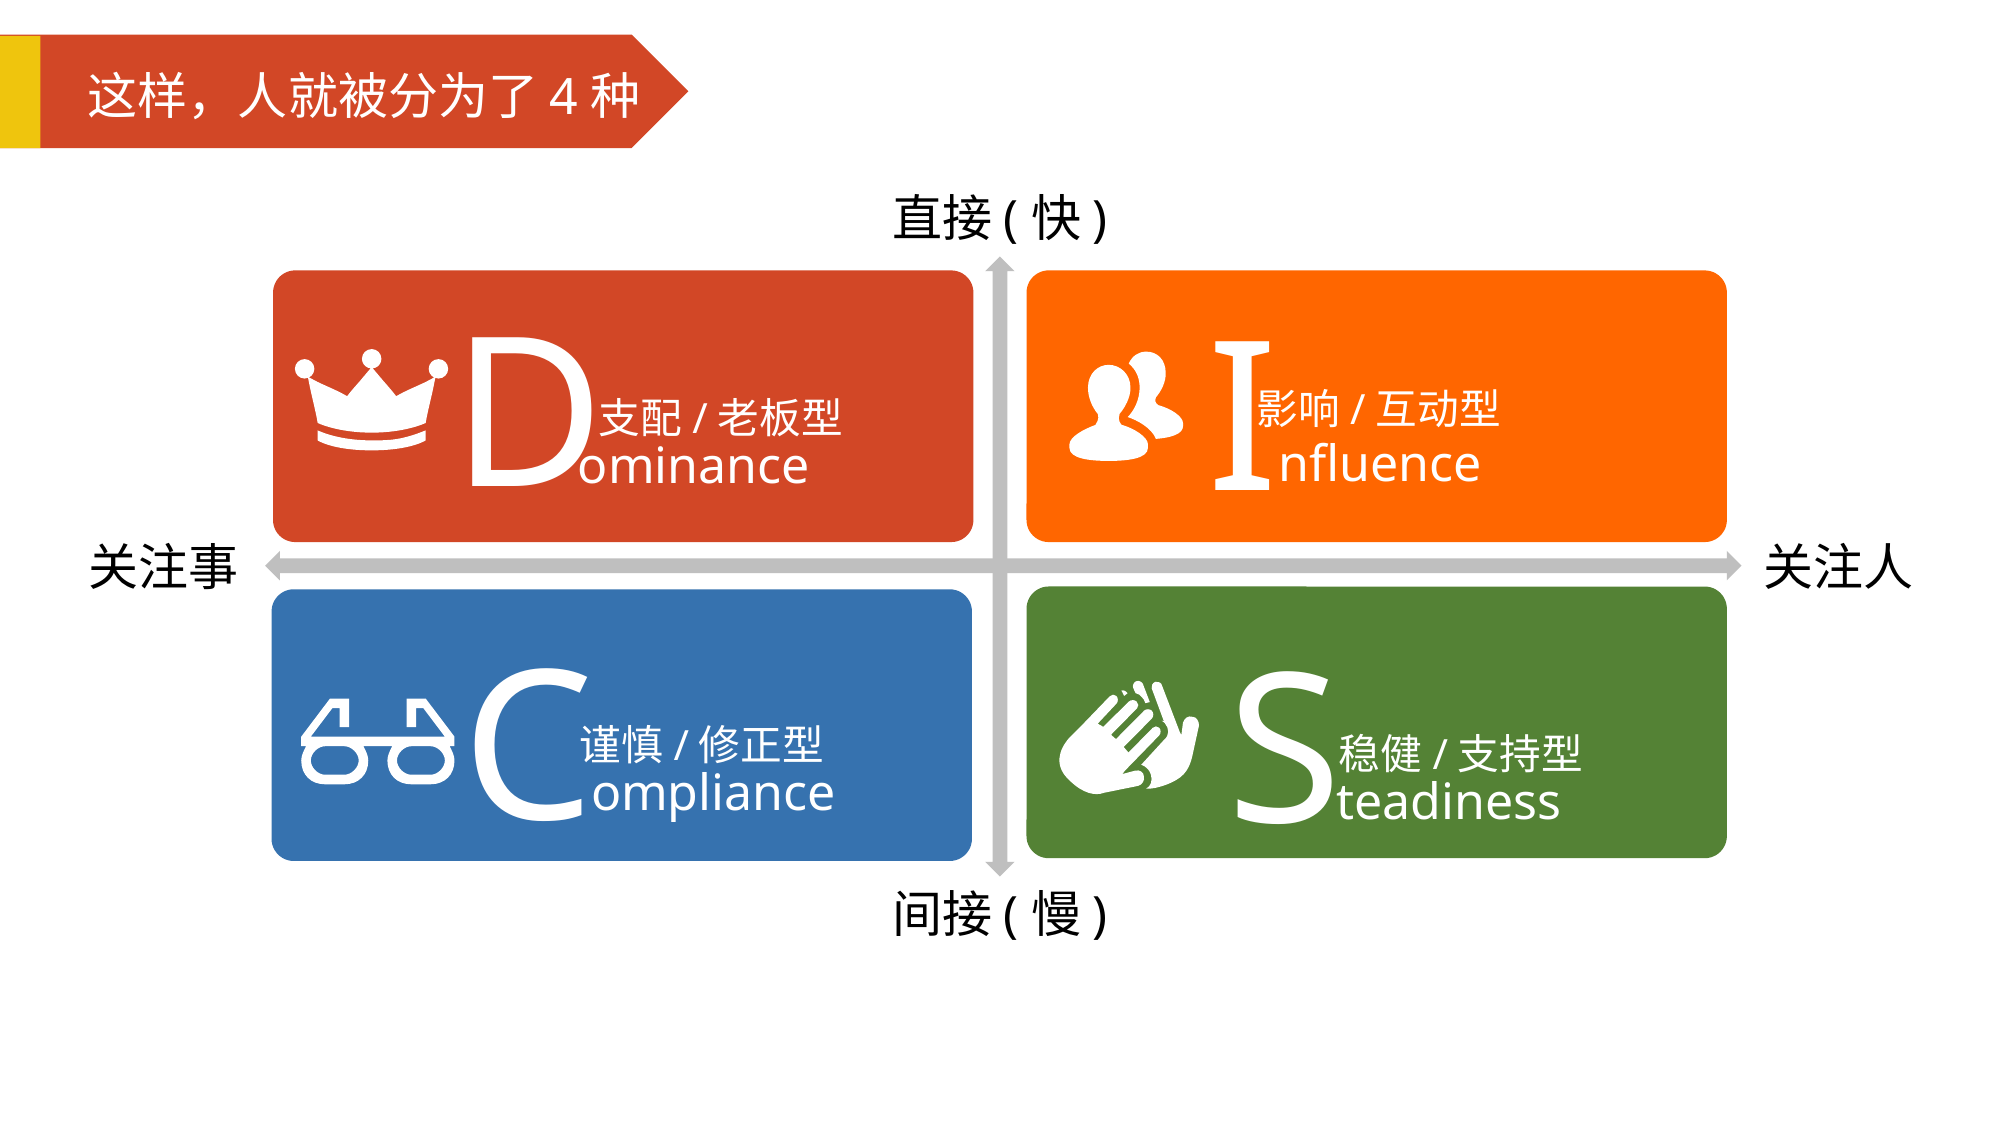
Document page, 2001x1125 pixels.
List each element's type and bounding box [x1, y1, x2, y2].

text_box [1108, 527, 1930, 604]
text_box [1069, 351, 1184, 461]
text_box [1026, 270, 1727, 543]
text_box [273, 270, 974, 543]
text_box [0, 34, 689, 149]
text_box [1026, 586, 1727, 875]
text_box [72, 527, 892, 604]
text_box [892, 178, 1108, 951]
text_box [1065, 675, 1196, 806]
text_box [271, 589, 972, 872]
